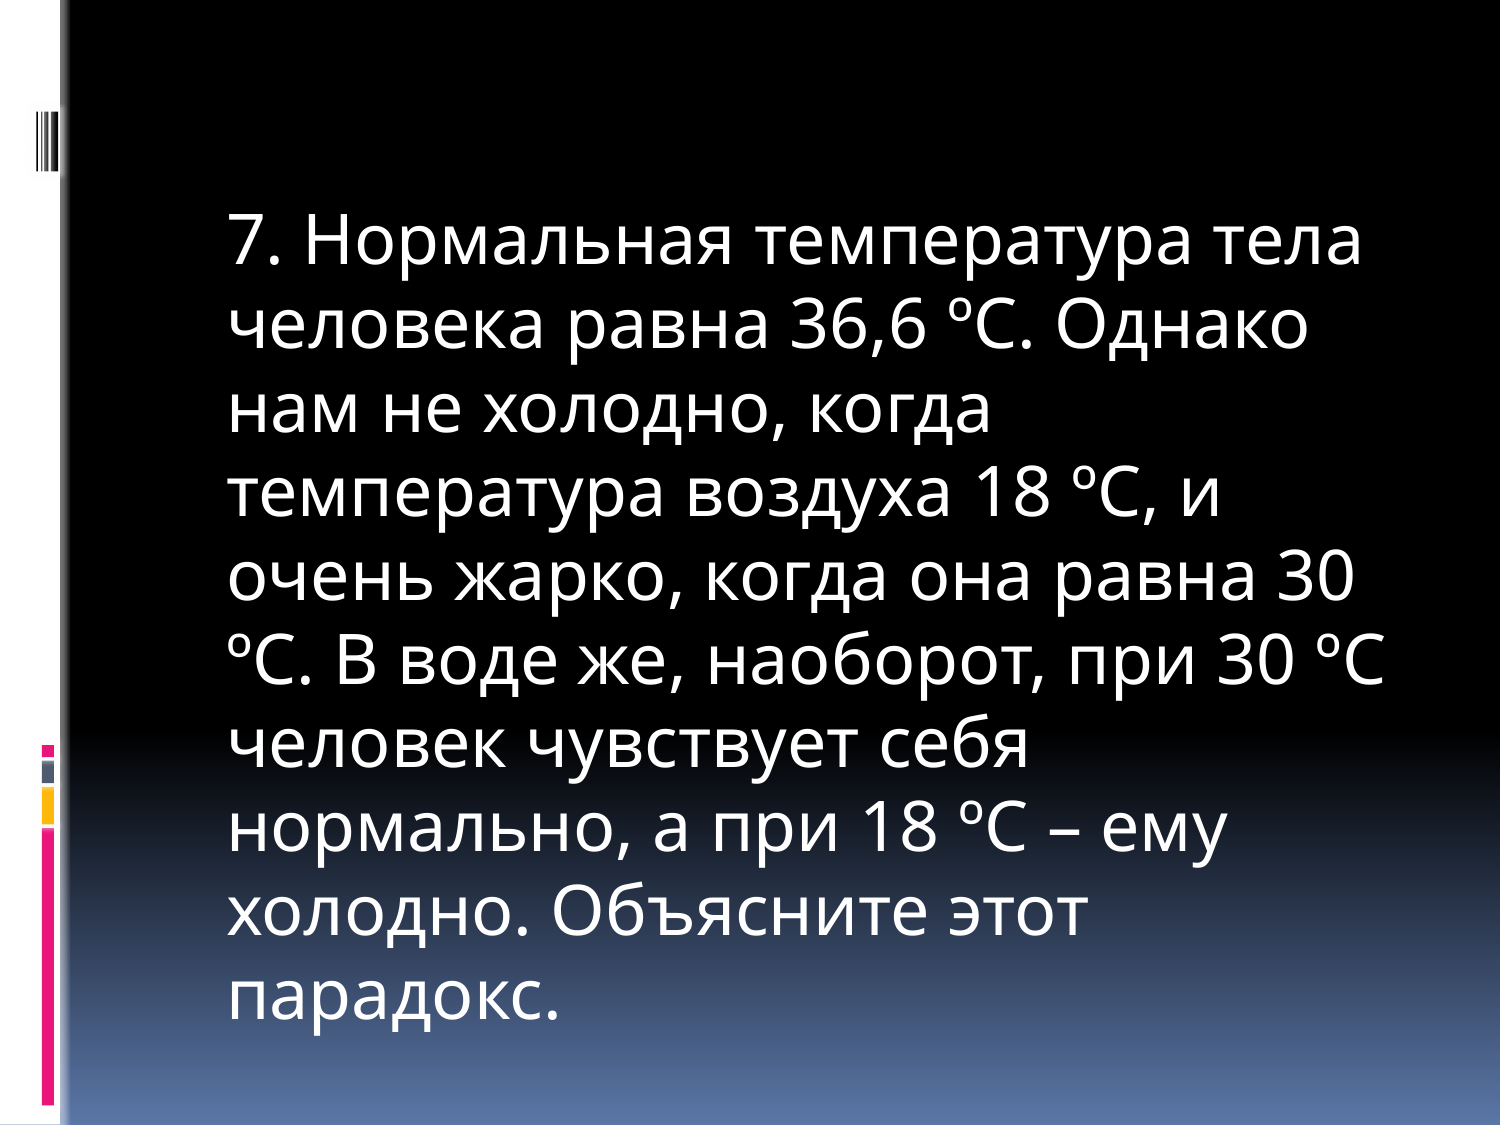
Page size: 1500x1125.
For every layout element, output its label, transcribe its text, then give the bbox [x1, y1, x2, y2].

list 7. Нормальная температура тела человека равна 36,6 ºС. Однако нам не холодно, когда температура воздуха 18 ºС, и очень жарко, когда она равна 30 ºС. В воде же, наоборот, при 30 ºС человек чувствует себя нормально, а при 18 ºС – ему холодно. Объясните этот парадокс. [150, 187, 1425, 1043]
